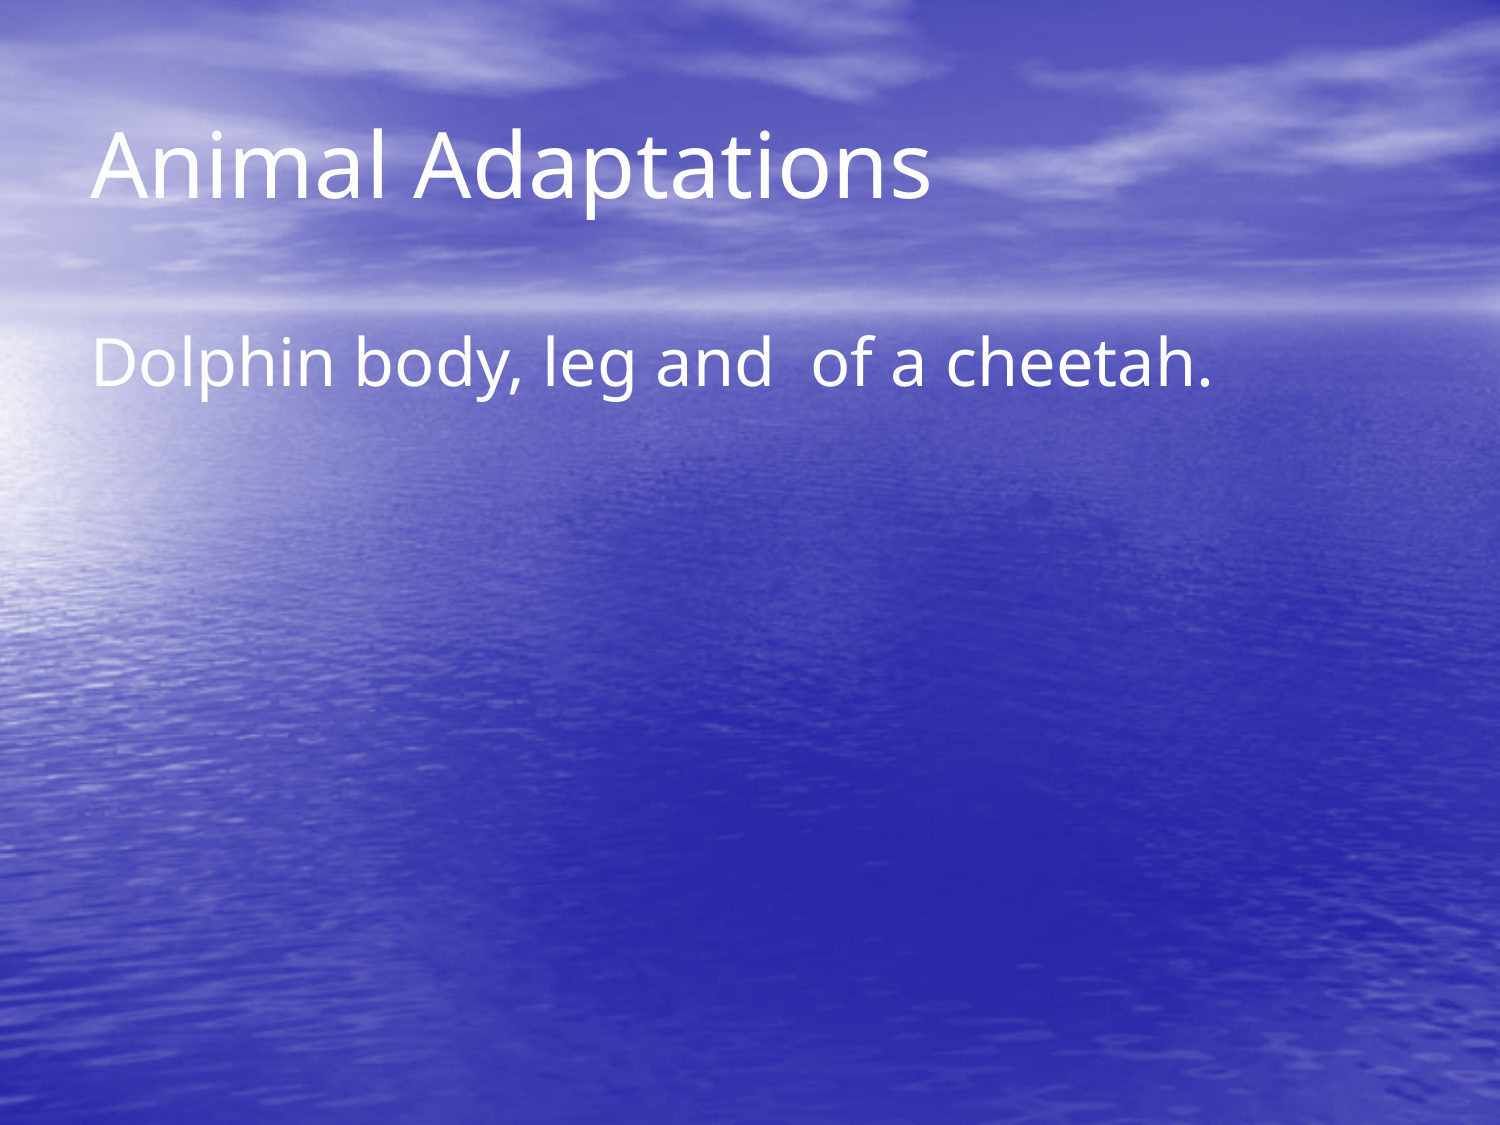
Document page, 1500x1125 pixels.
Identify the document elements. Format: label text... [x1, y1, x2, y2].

title Animal Adaptations [74, 47, 1426, 276]
list Dolphin body, leg and of a cheetah. [74, 312, 1426, 988]
